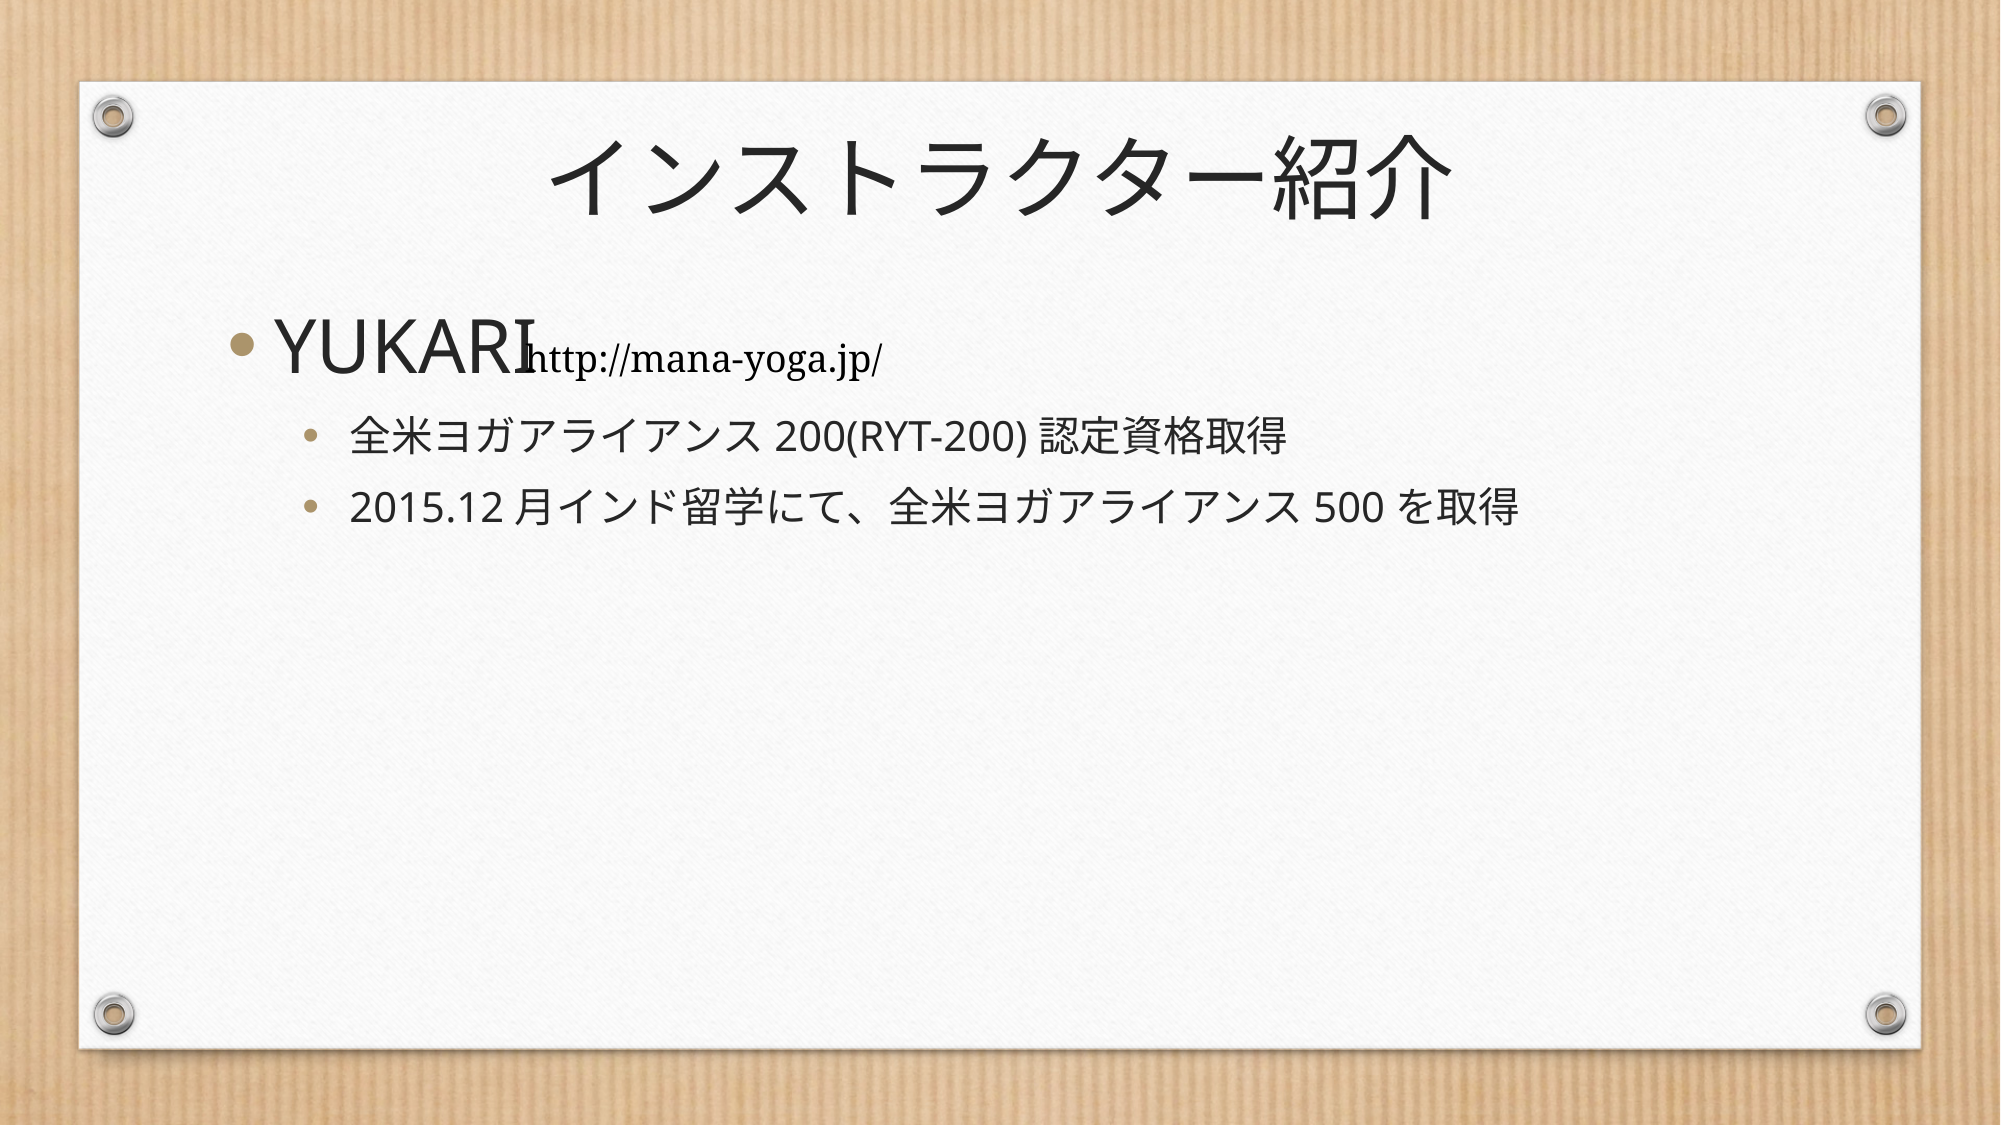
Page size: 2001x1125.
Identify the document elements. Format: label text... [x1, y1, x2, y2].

title インストラクター紹介 [212, 90, 1788, 262]
text_box http://mana-yoga.jp/ [510, 327, 898, 387]
picture [0, 0, 2001, 1125]
list YUKARI 全米ヨガアライアンス200(RYT-200)認定資格取得 2015.12月インド留学にて、全米ヨガアライアンス500を取得 [212, 291, 1788, 964]
